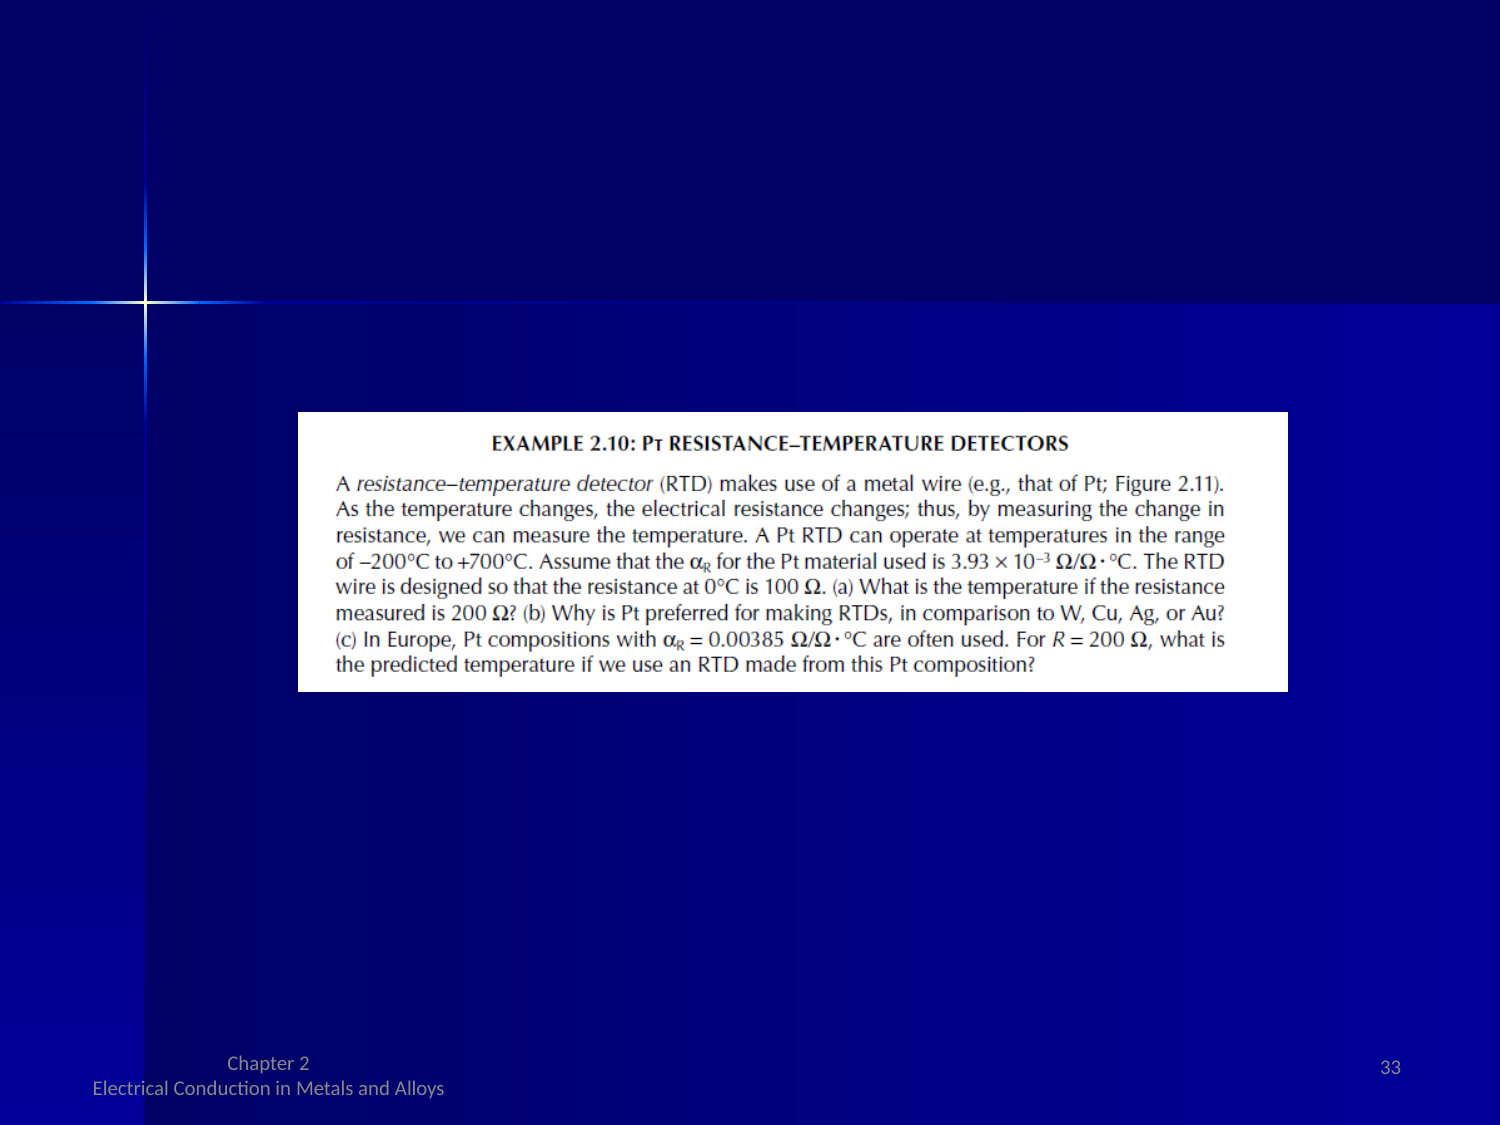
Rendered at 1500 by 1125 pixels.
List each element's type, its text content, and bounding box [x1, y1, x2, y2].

picture [298, 412, 1288, 692]
slide_number Chapter 2 Electrical Conduction in Metals and Alloys [74, 1037, 463, 1113]
